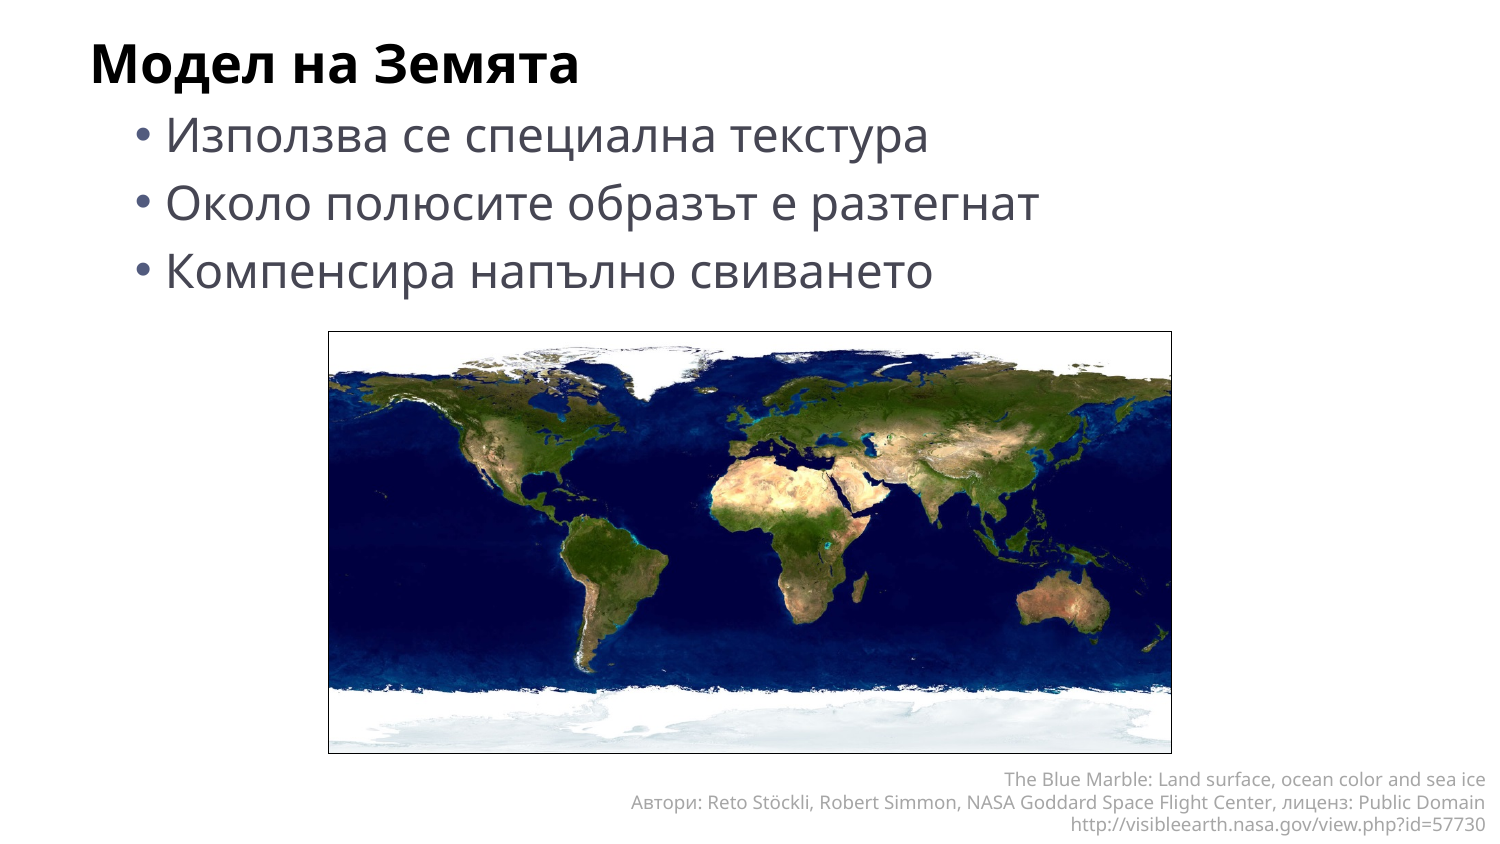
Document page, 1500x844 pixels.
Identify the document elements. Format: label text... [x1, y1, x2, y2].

picture [328, 331, 1172, 754]
text_box The Blue Marble: Land surface, ocean color and sea ice Автори: Reto Stöckli, Robert Simmon, NASA Goddard Space Flight Center, лиценз: Public Domain http://visibleearth.nasa.gov/view.php?id=57730 [249, 760, 1500, 843]
list Модел на Земята Използва се специална текстура Около полюсите образът е разтегнат Компенсира напълно свиването [75, 21, 1475, 835]
